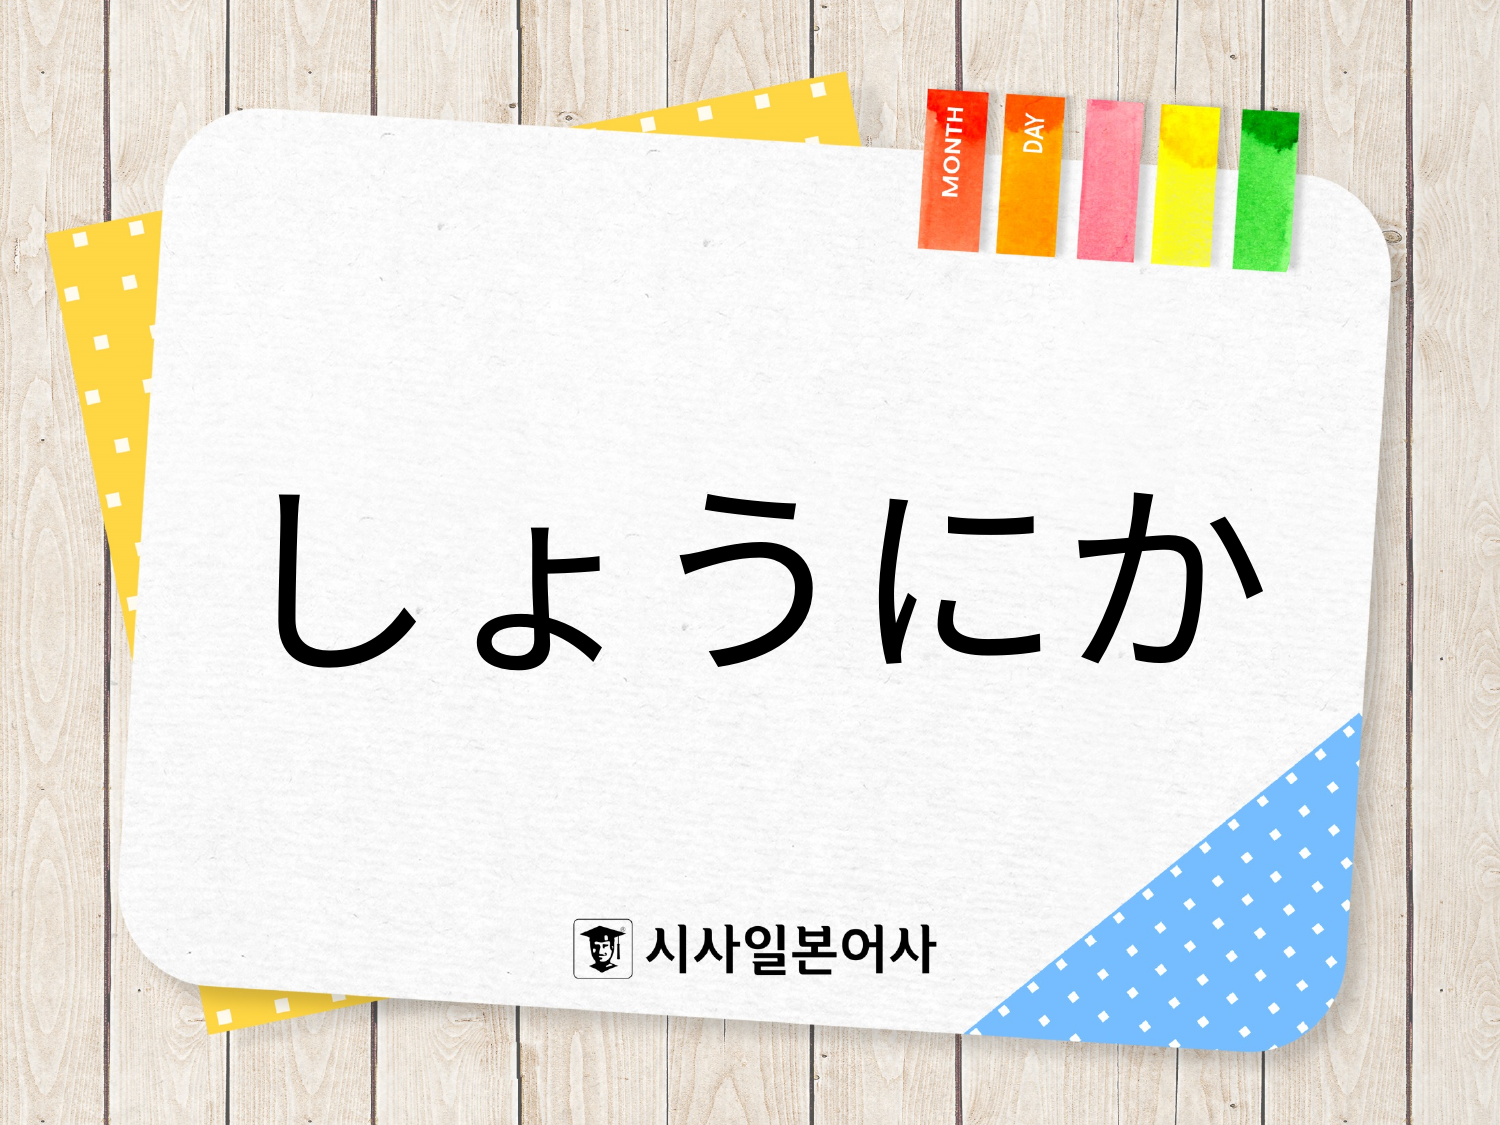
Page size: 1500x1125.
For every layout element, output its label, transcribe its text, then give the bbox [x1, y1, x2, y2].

picture [0, 0, 1500, 1125]
title しょうにか [75, 338, 1425, 811]
